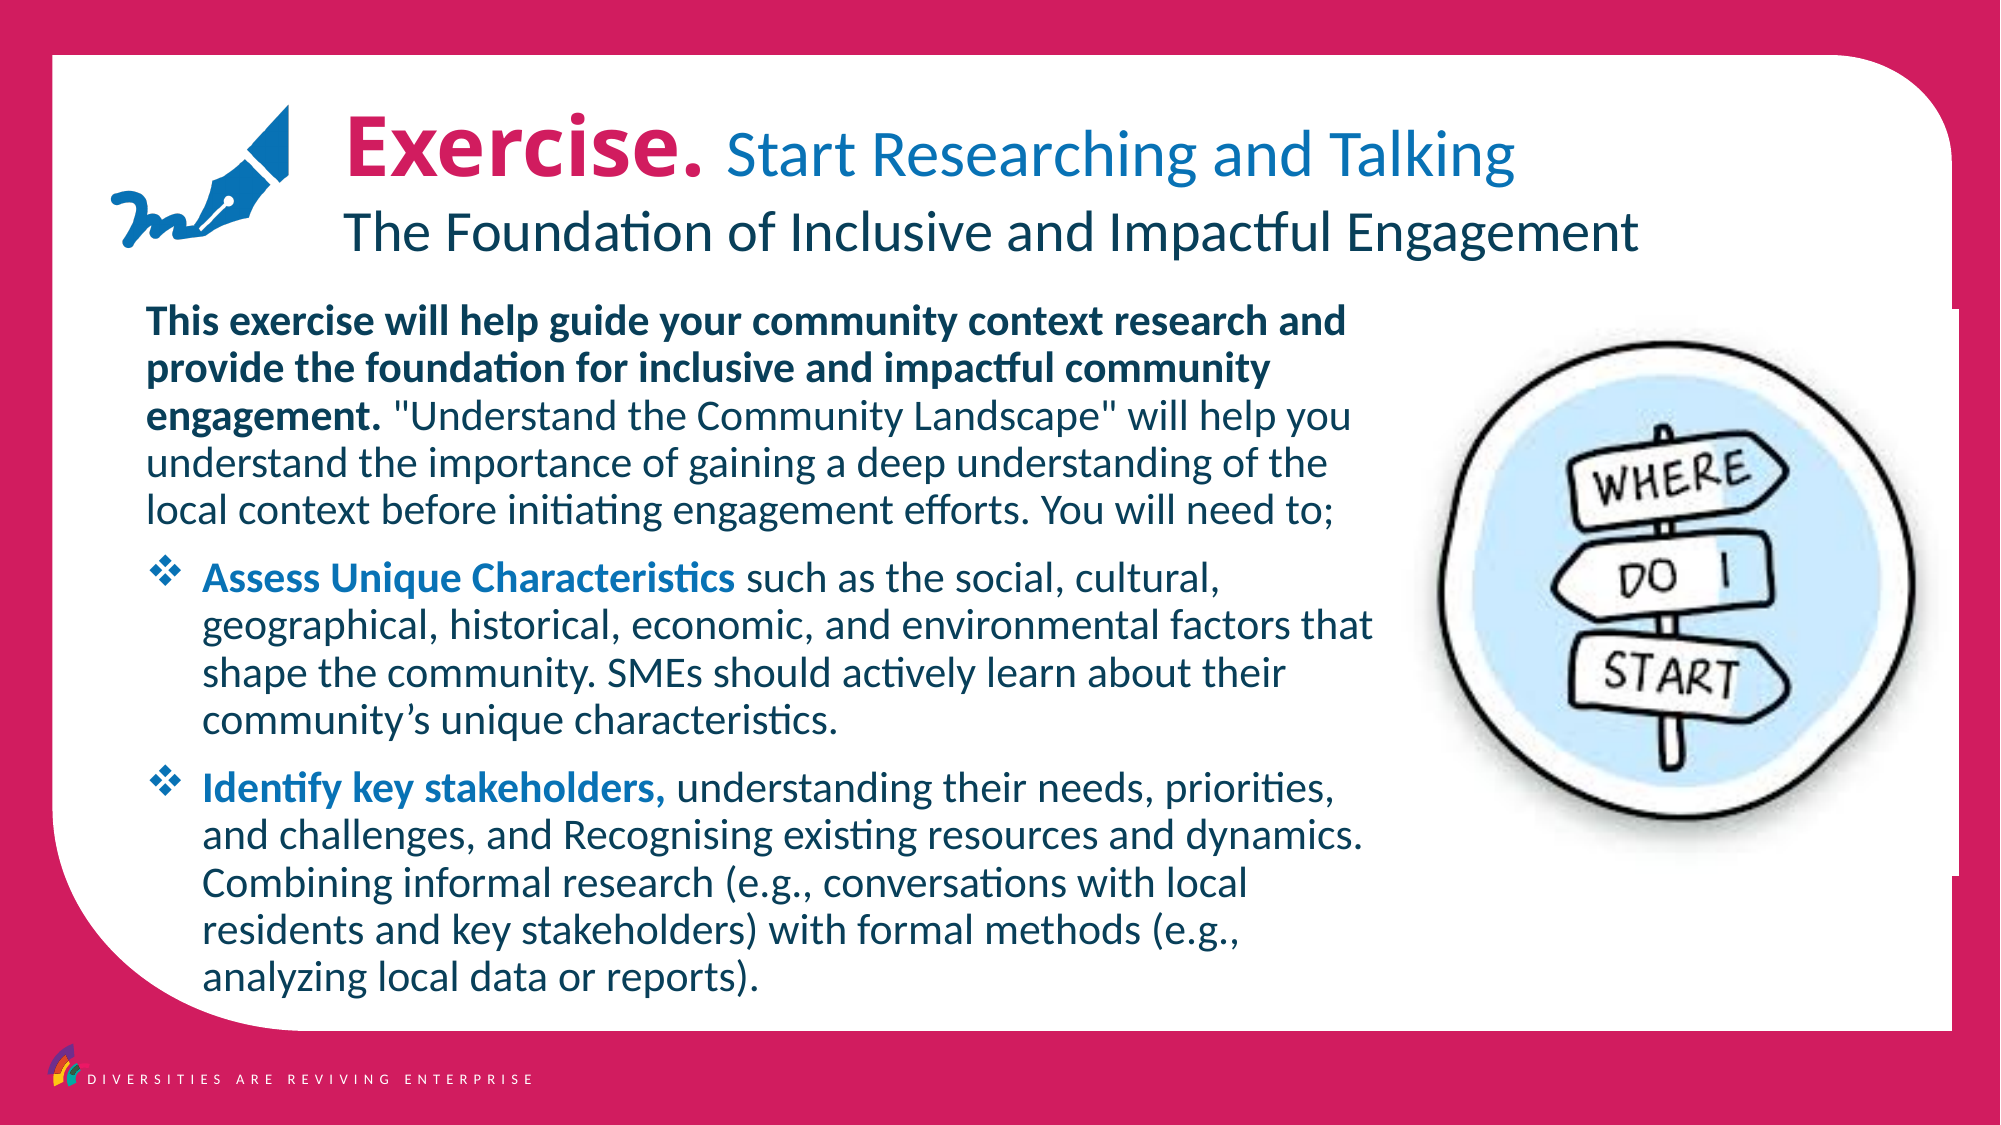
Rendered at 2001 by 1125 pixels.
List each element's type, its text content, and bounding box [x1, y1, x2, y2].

list This exercise will help guide your community context research and provide the foundation for inclusive and impactful community engagement. "Understand the Community Landscape" will help you understand the importance of gaining a deep understanding of the local context before initiating engagement efforts. You will need to; Assess Unique Characteristics such as the social, cultural, geographical, historical, economic, and environmental factors that shape the community. SMEs should actively learn about their community’s unique characteristics. Identify key stakeholders, understanding their needs, priorities, and challenges, and Recognising existing resources and dynamics. Combining informal research (e.g., conversations with local residents and key stakeholders) with formal methods (e.g., analyzing local data or reports). [130, 290, 1396, 922]
list Exercise. Start Researching and Talking The Foundation of Inclusive and Impactful Engagement [329, 86, 2000, 218]
picture [1395, 309, 1959, 876]
picture [106, 85, 292, 271]
